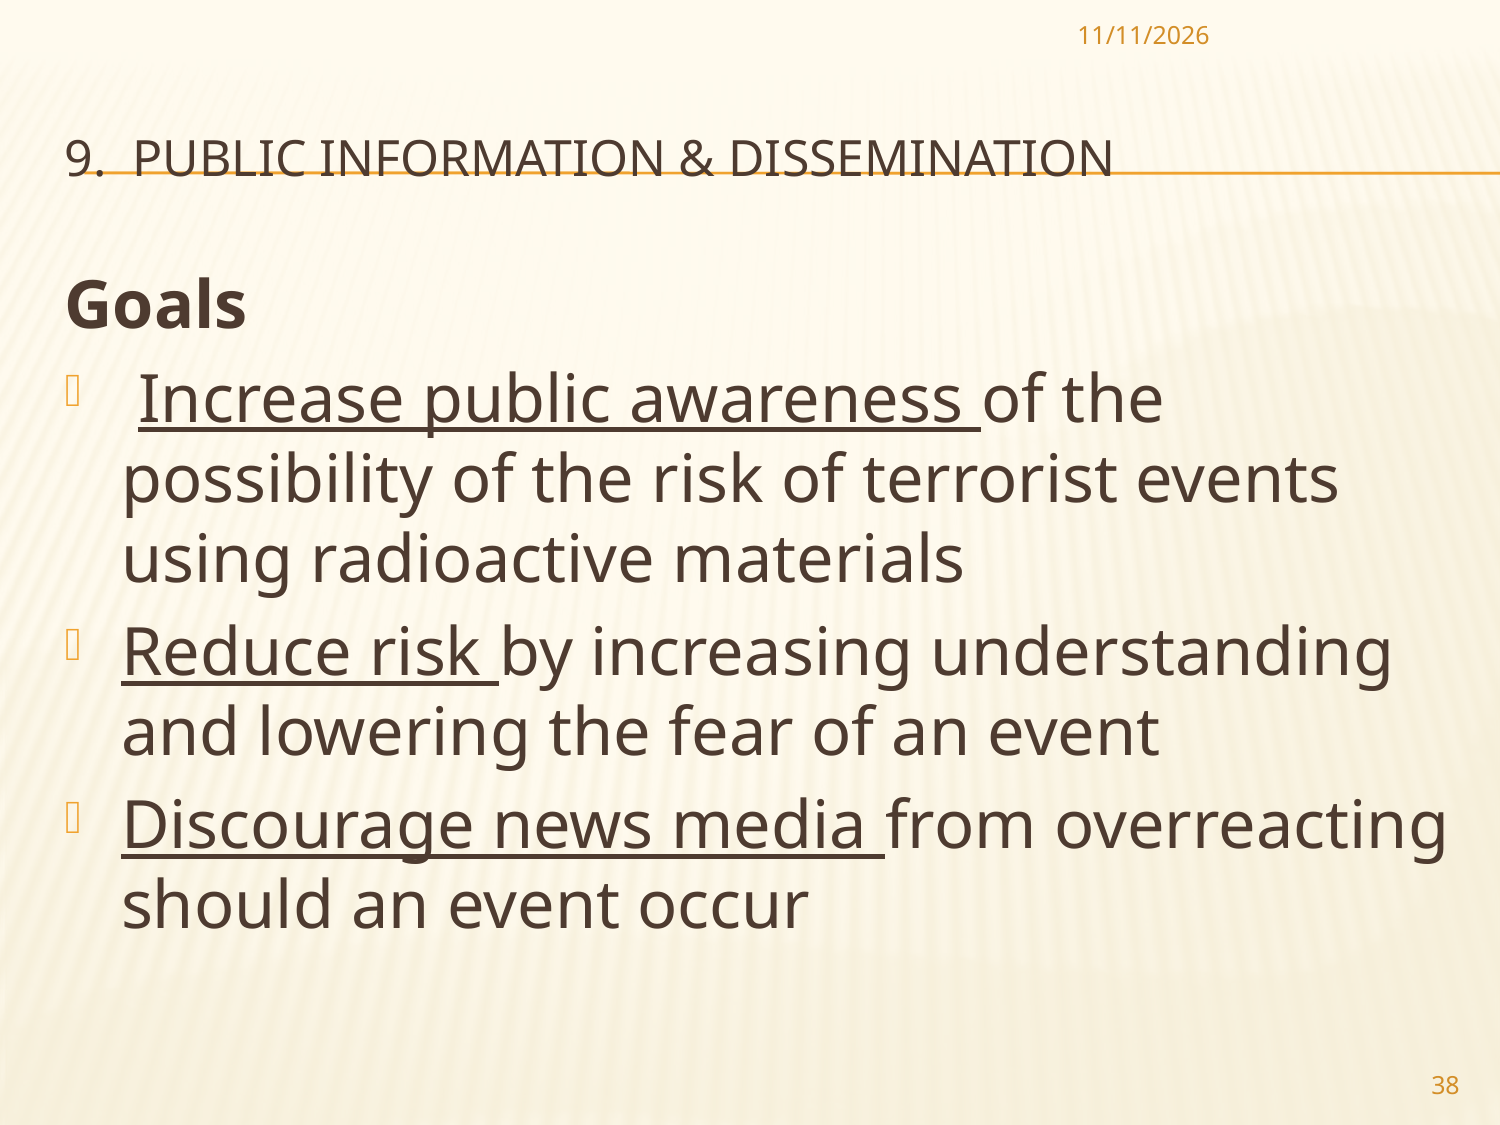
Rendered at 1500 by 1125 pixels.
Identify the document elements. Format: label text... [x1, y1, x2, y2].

slide_number 38 [1350, 1061, 1475, 1103]
title 9. Public Information & Dissemination [50, 87, 1475, 225]
list Goals Increase public awareness of the possibility of the risk of terrorist events using radioactive materials Reduce risk by increasing understanding and lowering the fear of an event Discourage news media from overreacting should an event occur [50, 254, 1475, 998]
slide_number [1062, 12, 1475, 60]
